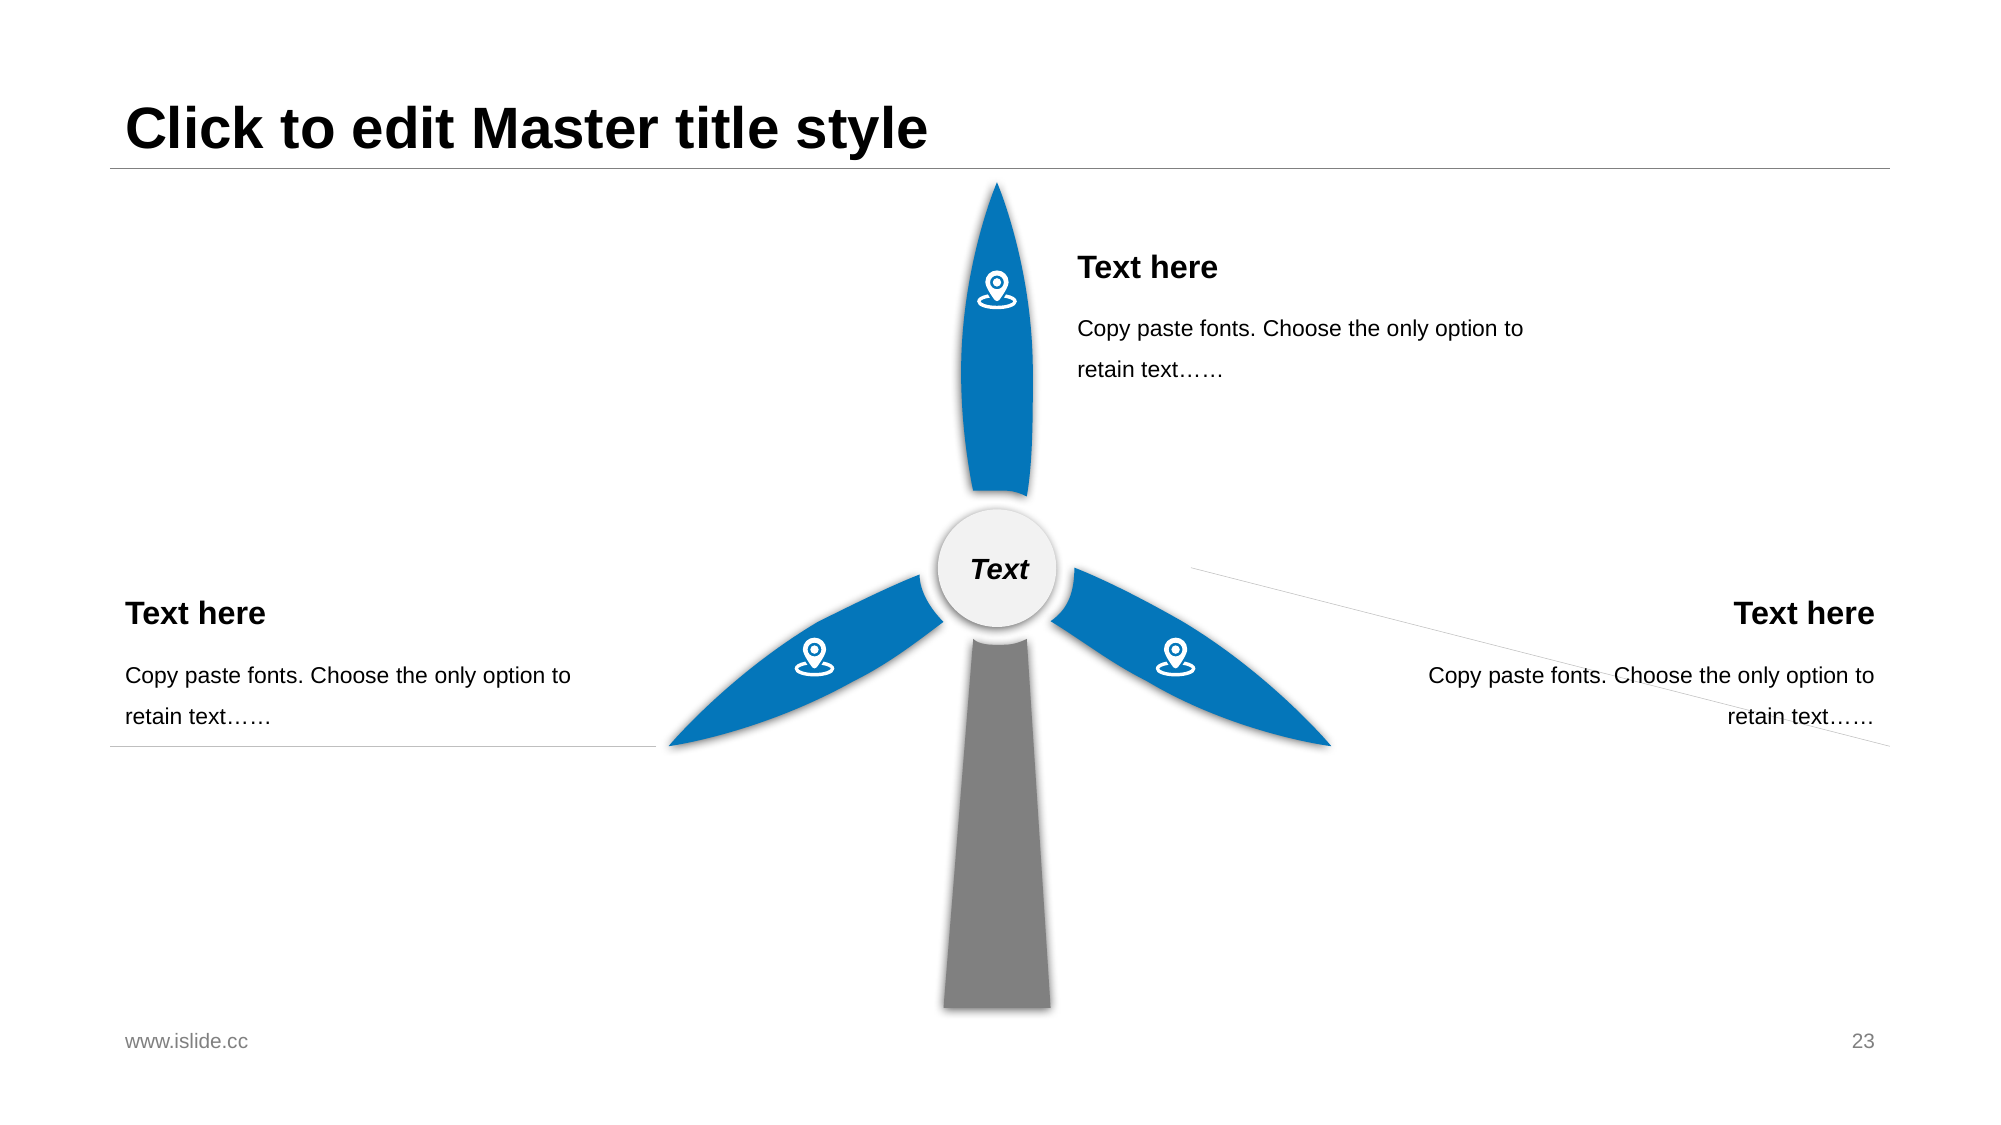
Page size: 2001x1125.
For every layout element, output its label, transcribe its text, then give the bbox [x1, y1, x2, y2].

title Click to edit Master title style [109, 0, 1890, 169]
footer www.islide.cc [109, 1023, 790, 1058]
slide_number 23 [1412, 1023, 1890, 1058]
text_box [109, 182, 1890, 1008]
